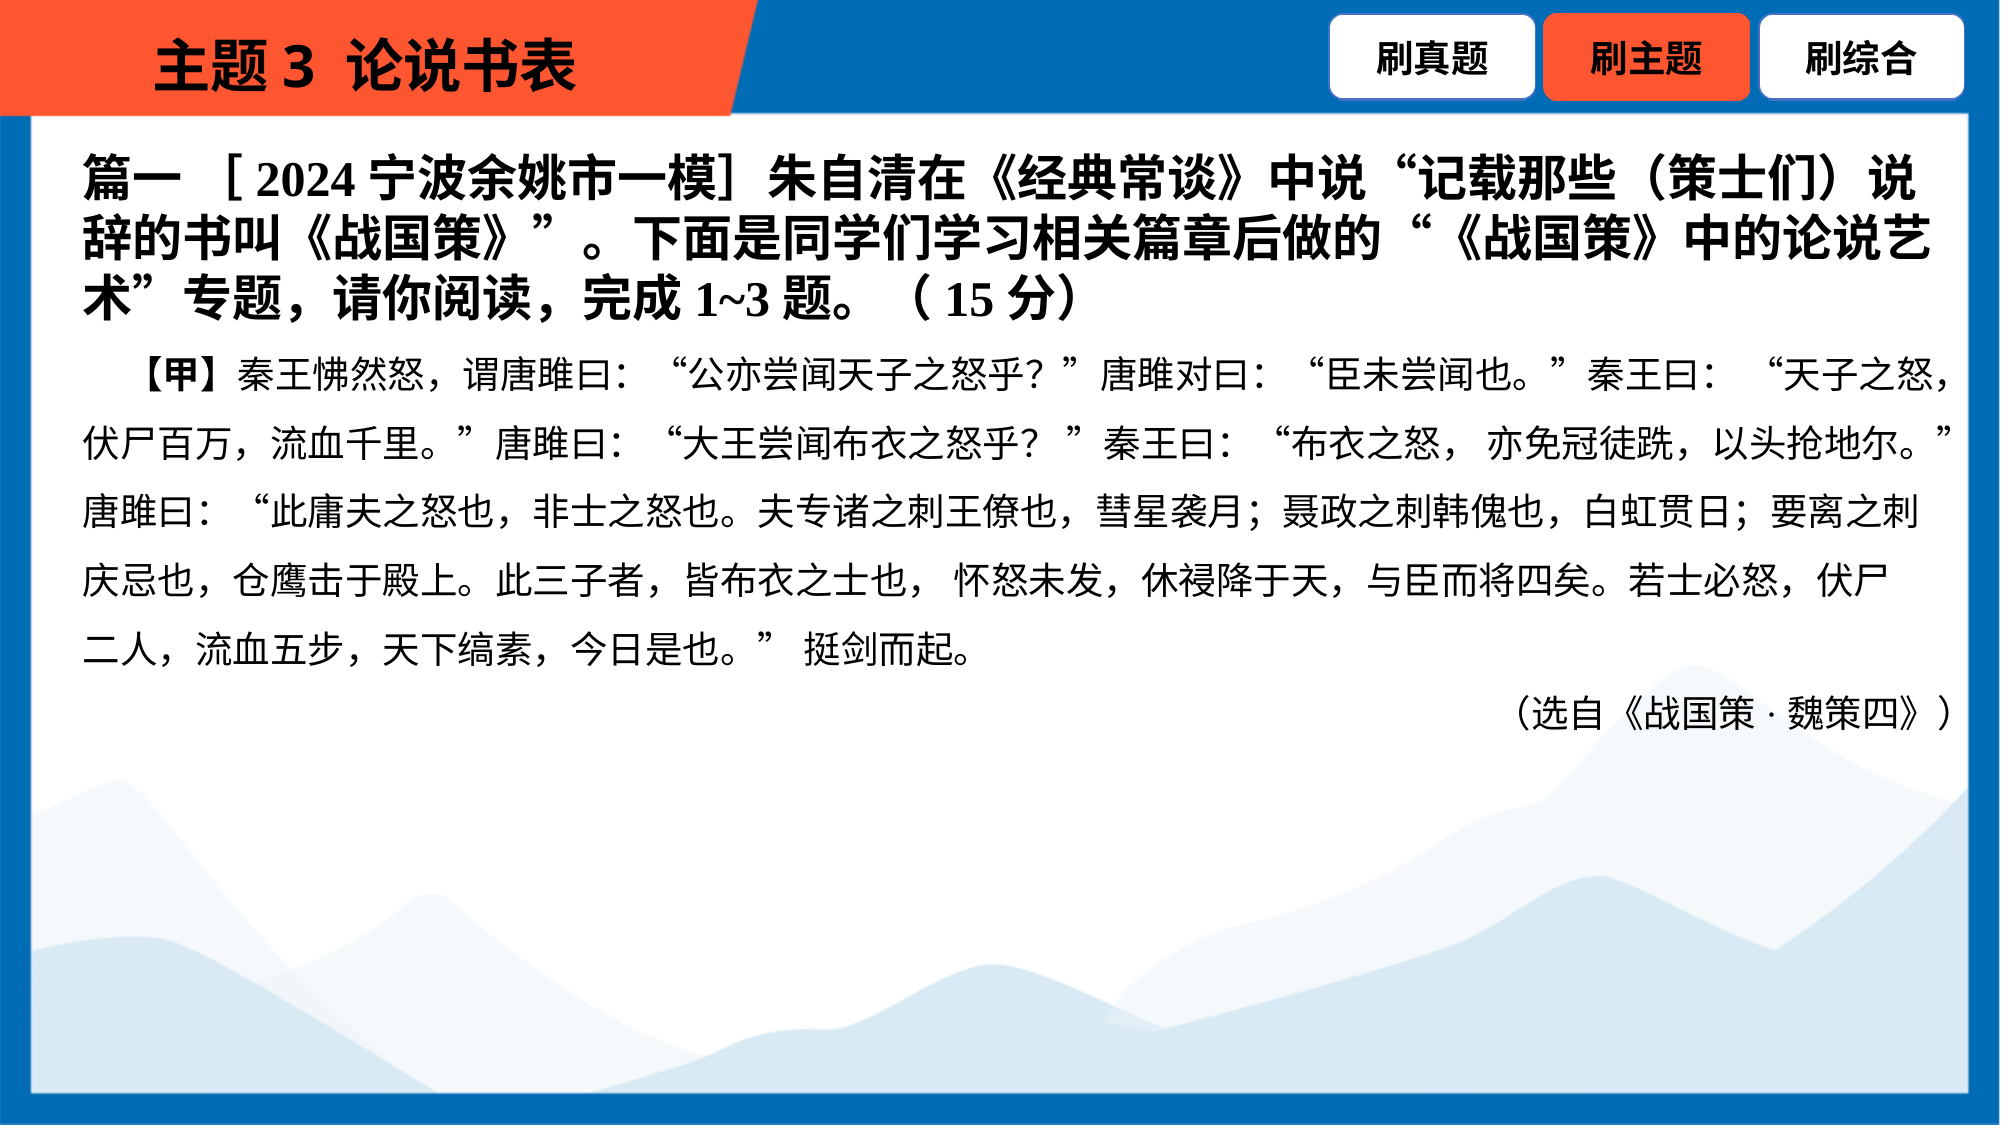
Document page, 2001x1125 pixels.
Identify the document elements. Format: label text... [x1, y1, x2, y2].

picture [0, 0, 2000, 1125]
text_box 【甲】秦王怫然怒，谓唐雎曰：“公亦尝闻天子之怒乎？”唐雎对曰：“臣未尝闻也。”秦王曰： “天子之怒， 伏尸百万，流血千里。”唐雎曰：“大王尝闻布衣之怒乎？ ”秦王曰：“布衣之怒， 亦免冠徒跣，以头抢地尔。” 唐雎曰：“此庸夫之怒也，非士之怒也。夫专诸之刺王僚也，彗星袭月；聂政之刺韩傀也，白虹贯日；要离之刺 庆忌也，仓鹰击于殿上。此三子者，皆布衣之士也， 怀怒未发，休祲降于天，与臣而将四矣。若士必怒，伏尸 二人，流血五步，天下缟素，今日是也。” 挺剑而起。 （选自《战国策·魏策四》） [82, 327, 1917, 729]
text_box 篇一 ［2024宁波余姚市一模］朱自清在《经典常谈》中说“记载那些（策士们）说 辞的书叫《战国策》”。下面是同学们学习相关篇章后做的“《战国策》中的论说艺 术”专题，请你阅读，完成1~3题。（15分） [82, 146, 1917, 327]
